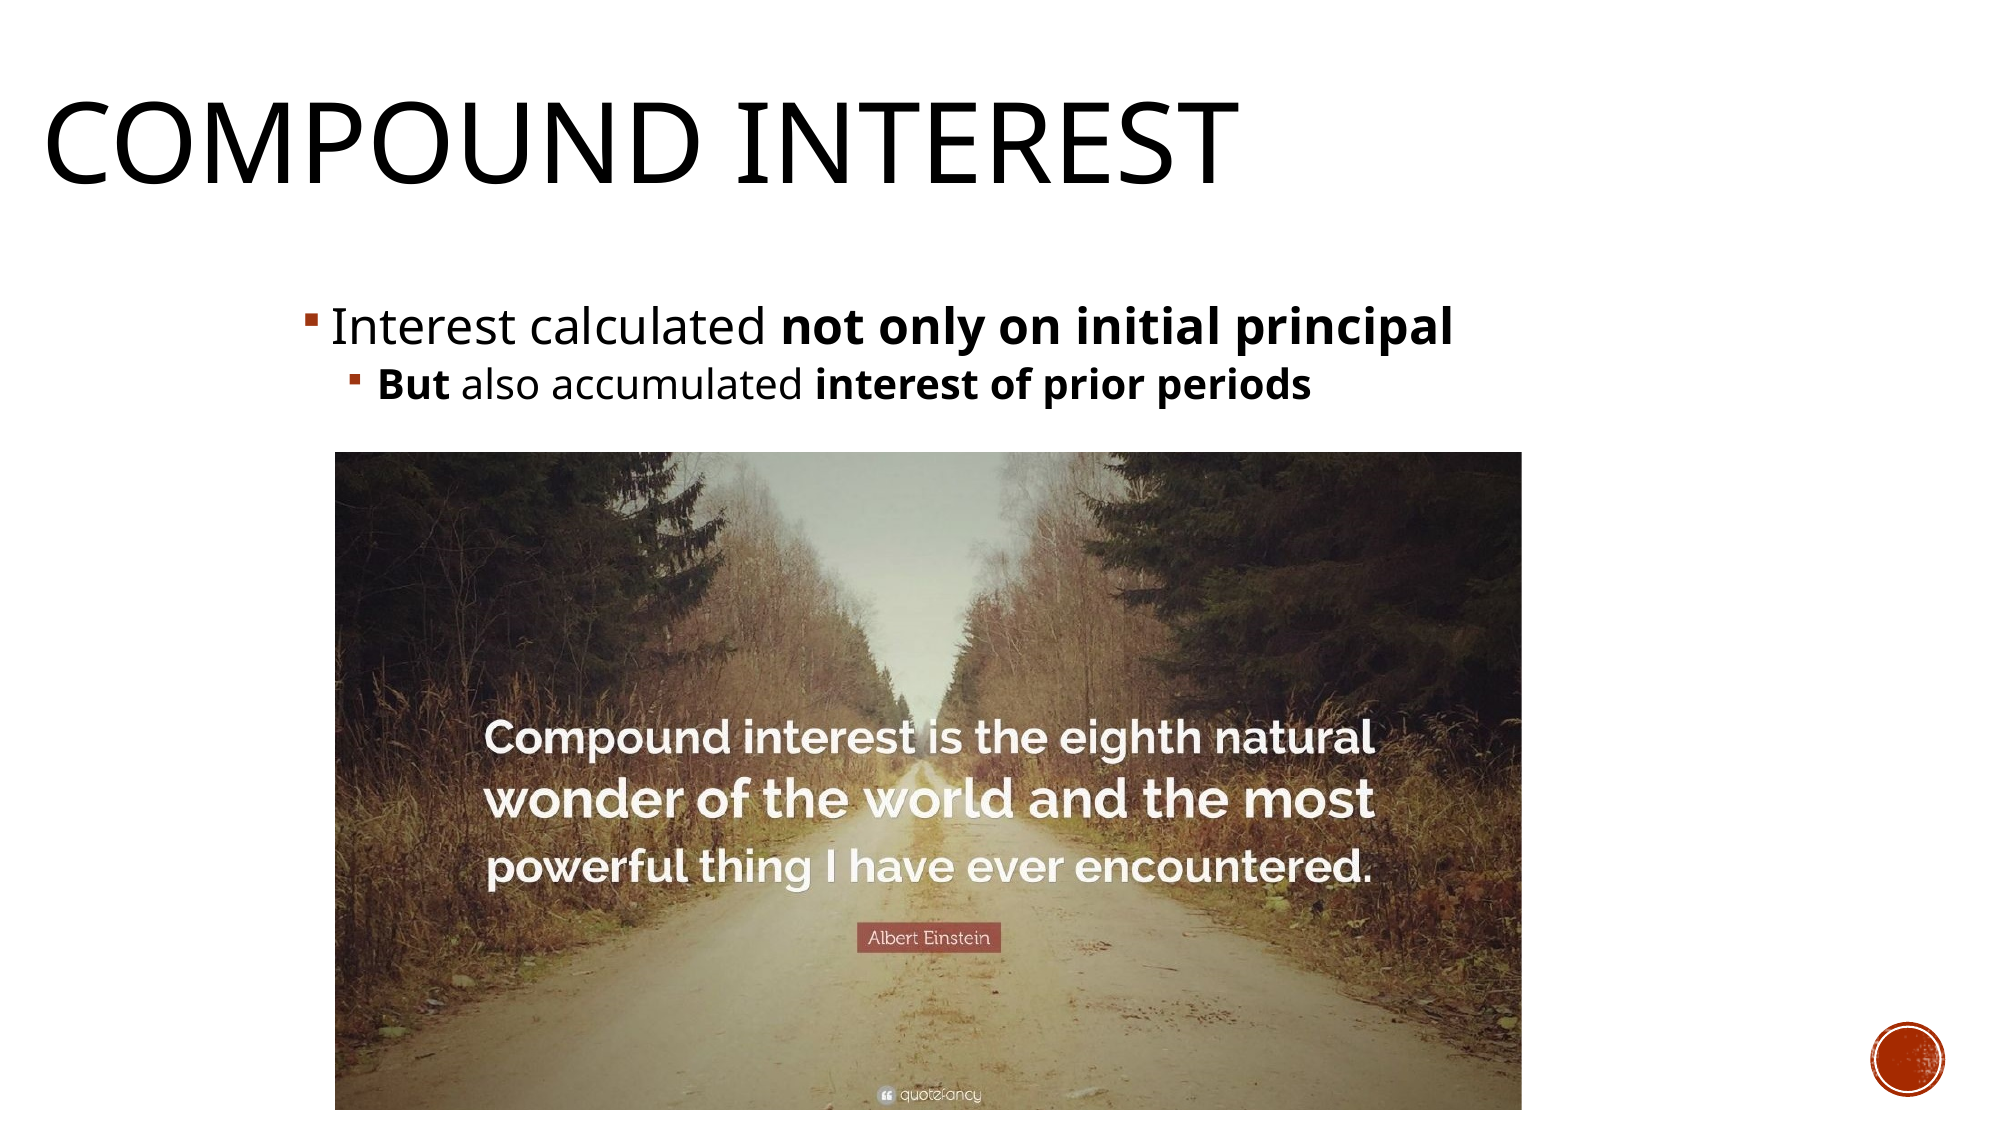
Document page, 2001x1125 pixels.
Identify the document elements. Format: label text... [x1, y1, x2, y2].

list Interest calculated not only on initial principal But also accumulated interest of prior periods [286, 294, 1502, 1125]
picture [335, 452, 1522, 1110]
title Compound Interest [26, 15, 1677, 280]
